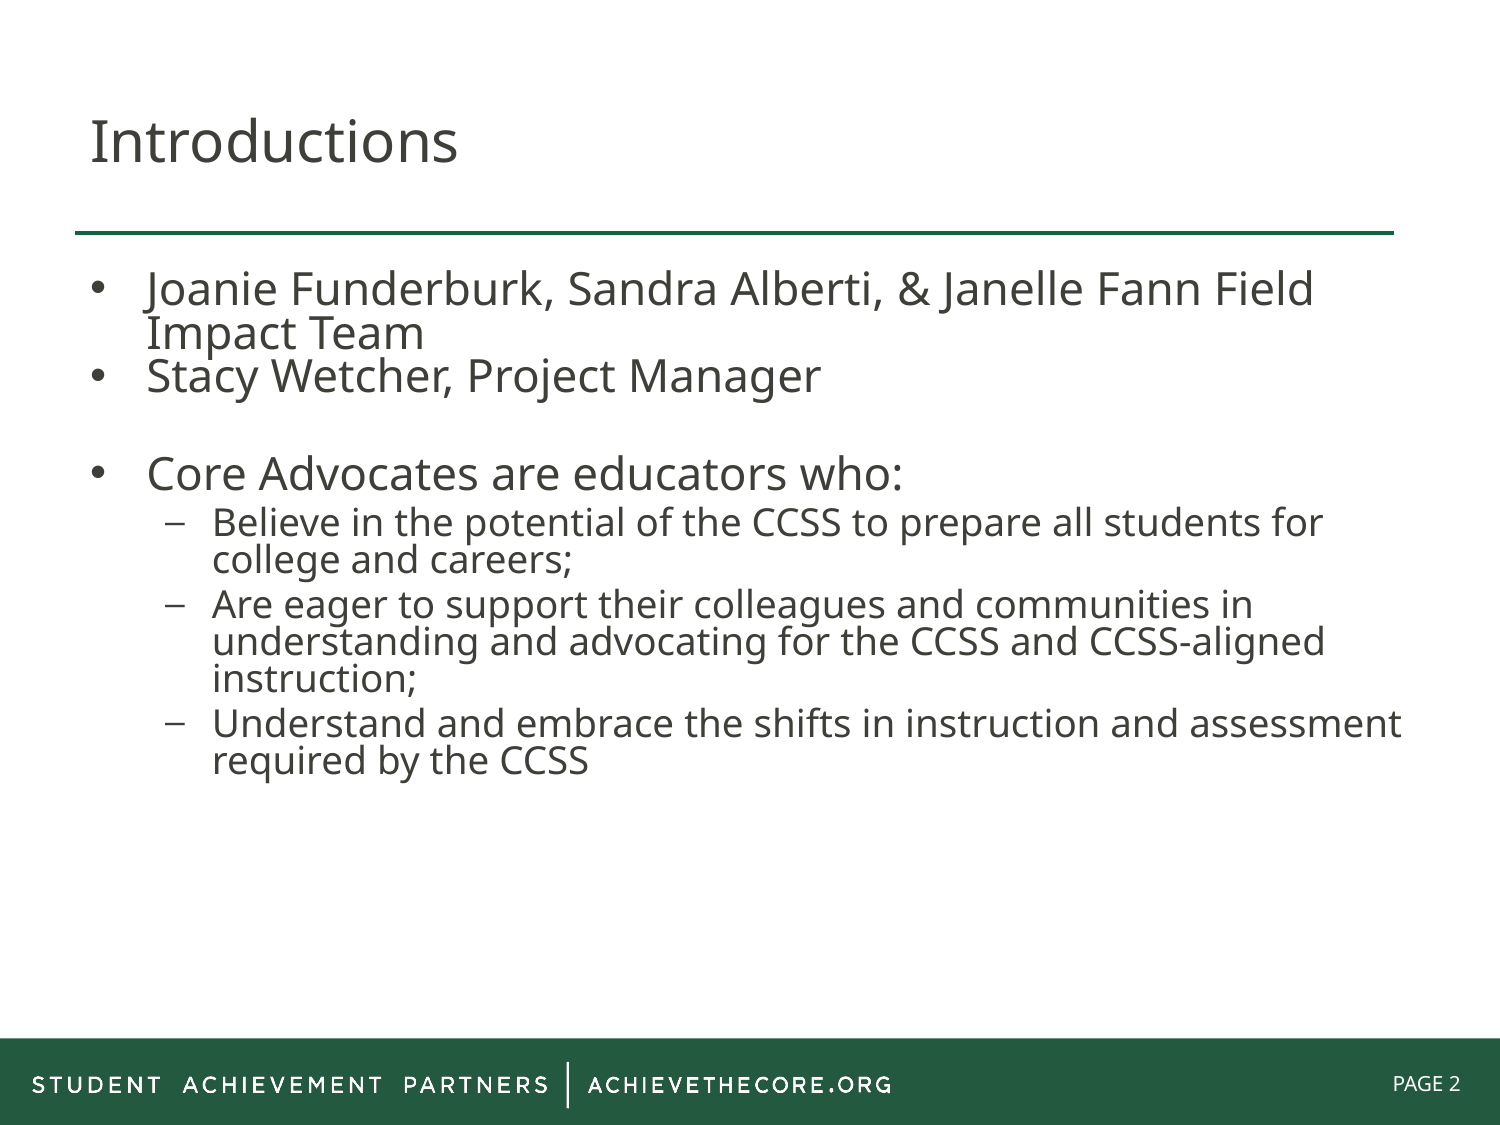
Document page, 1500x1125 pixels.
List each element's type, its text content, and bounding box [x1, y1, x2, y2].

picture [12, 1055, 911, 1112]
list Joanie Funderburk, Sandra Alberti, & Janelle Fann Field Impact Team Stacy Wetcher, Project Manager Core Advocates are educators who: Believe in the potential of the CCSS to prepare all students for college and careers; Are eager to support their colleagues and communities in understanding and advocating for the CCSS and CCSS-aligned instruction; Understand and embrace the shifts in instruction and assessment required by the CCSS [75, 262, 1425, 1005]
title Introductions [75, 45, 1425, 233]
